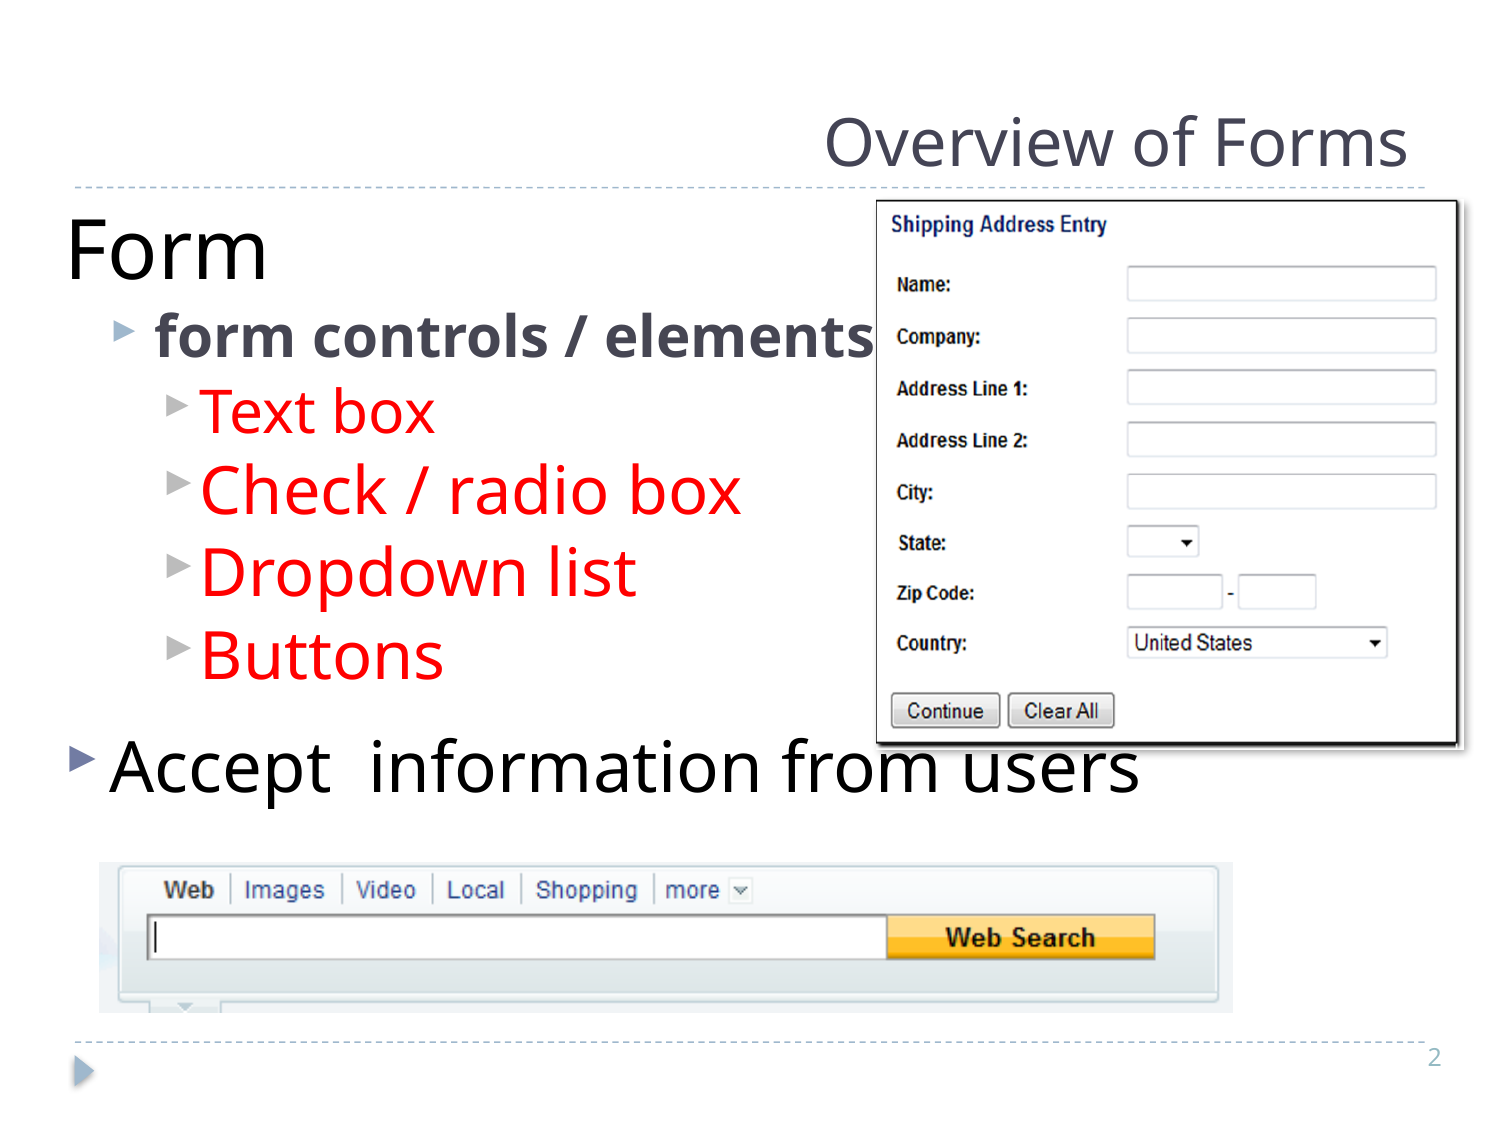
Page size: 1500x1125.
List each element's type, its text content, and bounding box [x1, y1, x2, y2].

picture [99, 862, 1233, 1013]
title Overview of Forms [75, 24, 1425, 188]
list Form form controls / elements Text box Check / radio box Dropdown list Buttons Accept information from users [50, 200, 1263, 1050]
slide_number 2 [1413, 1034, 1488, 1113]
picture [876, 199, 1465, 751]
